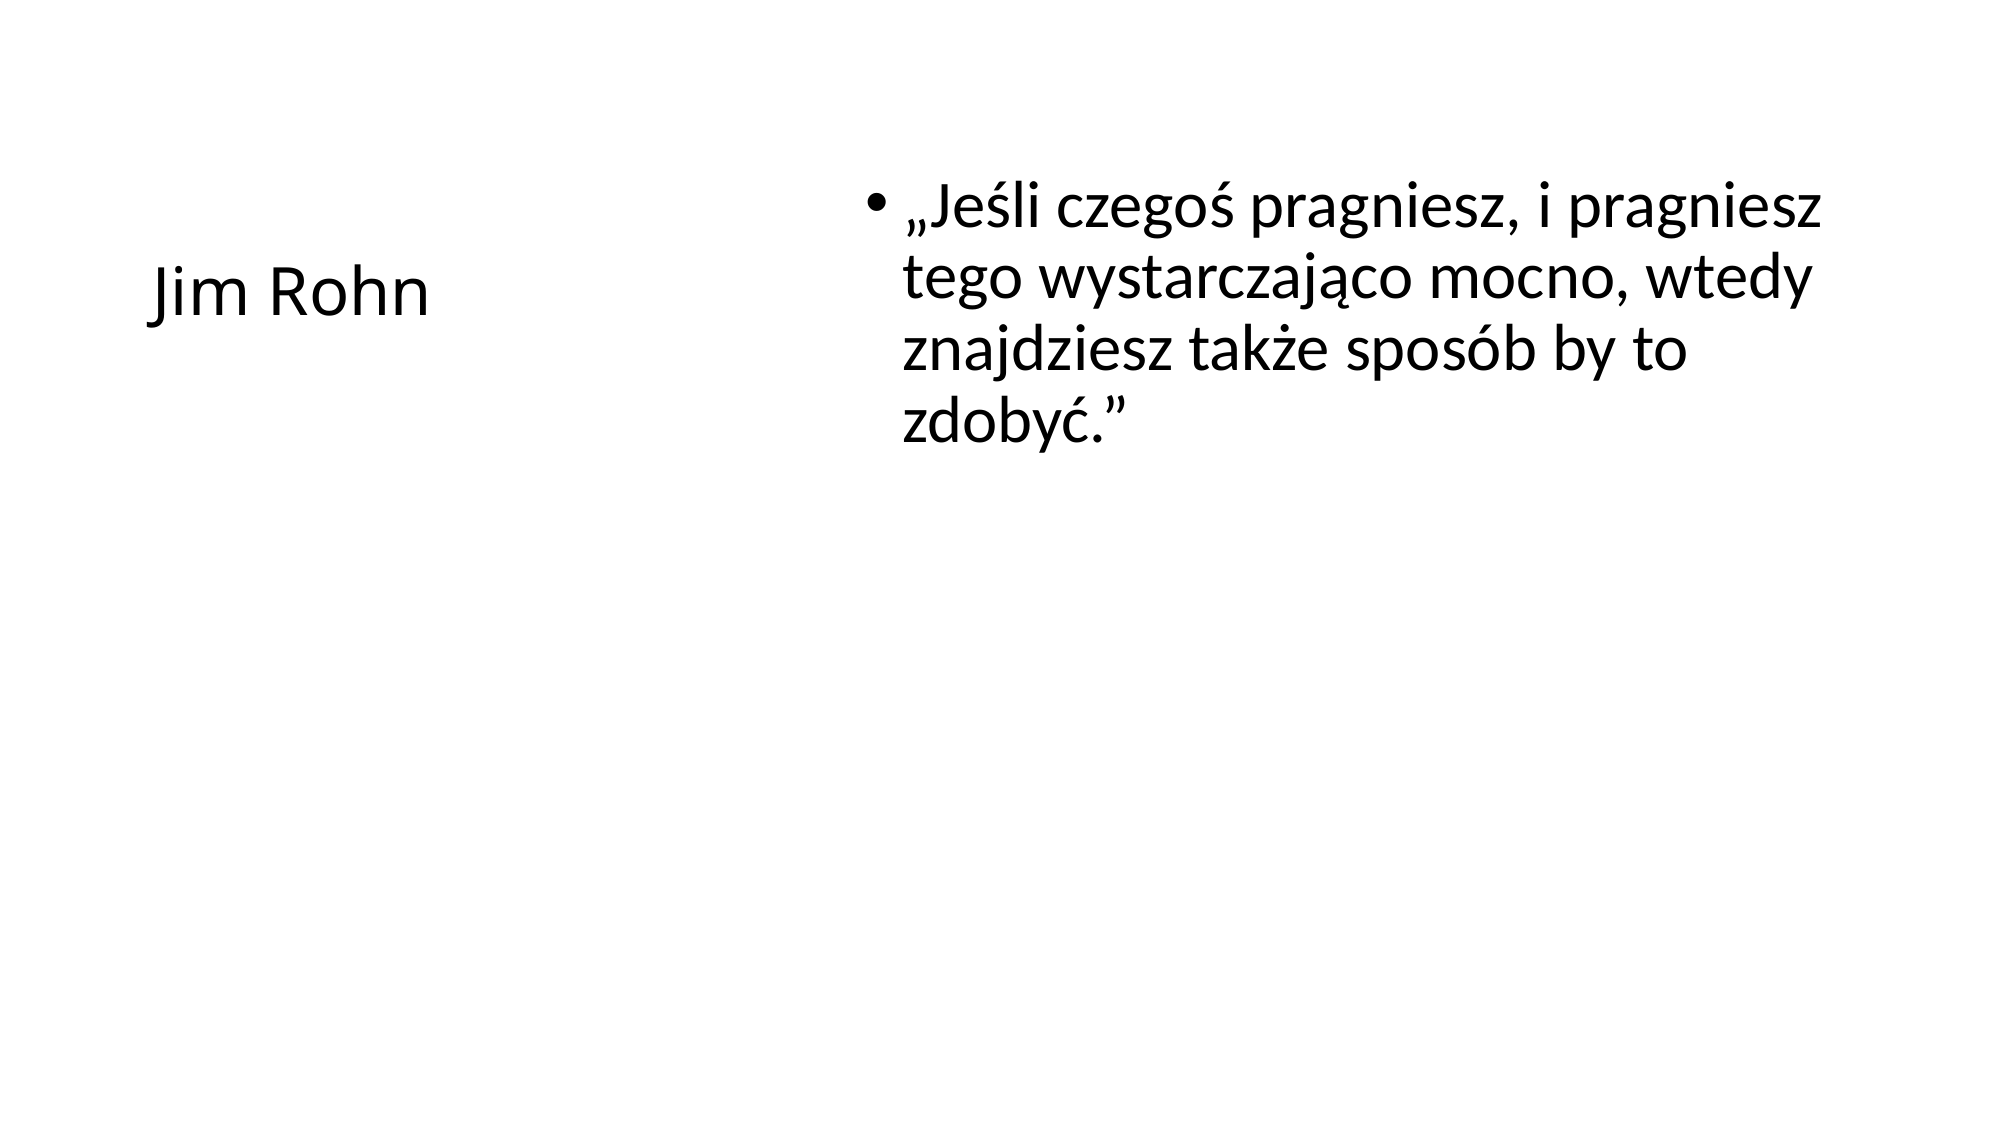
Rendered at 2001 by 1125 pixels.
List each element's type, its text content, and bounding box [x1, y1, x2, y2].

list „Jeśli czegoś pragniesz, i pragniesz tego wystarczająco mocno, wtedy znajdziesz także sposób by to zdobyć.” [850, 161, 1863, 962]
title Jim Rohn [137, 75, 783, 338]
